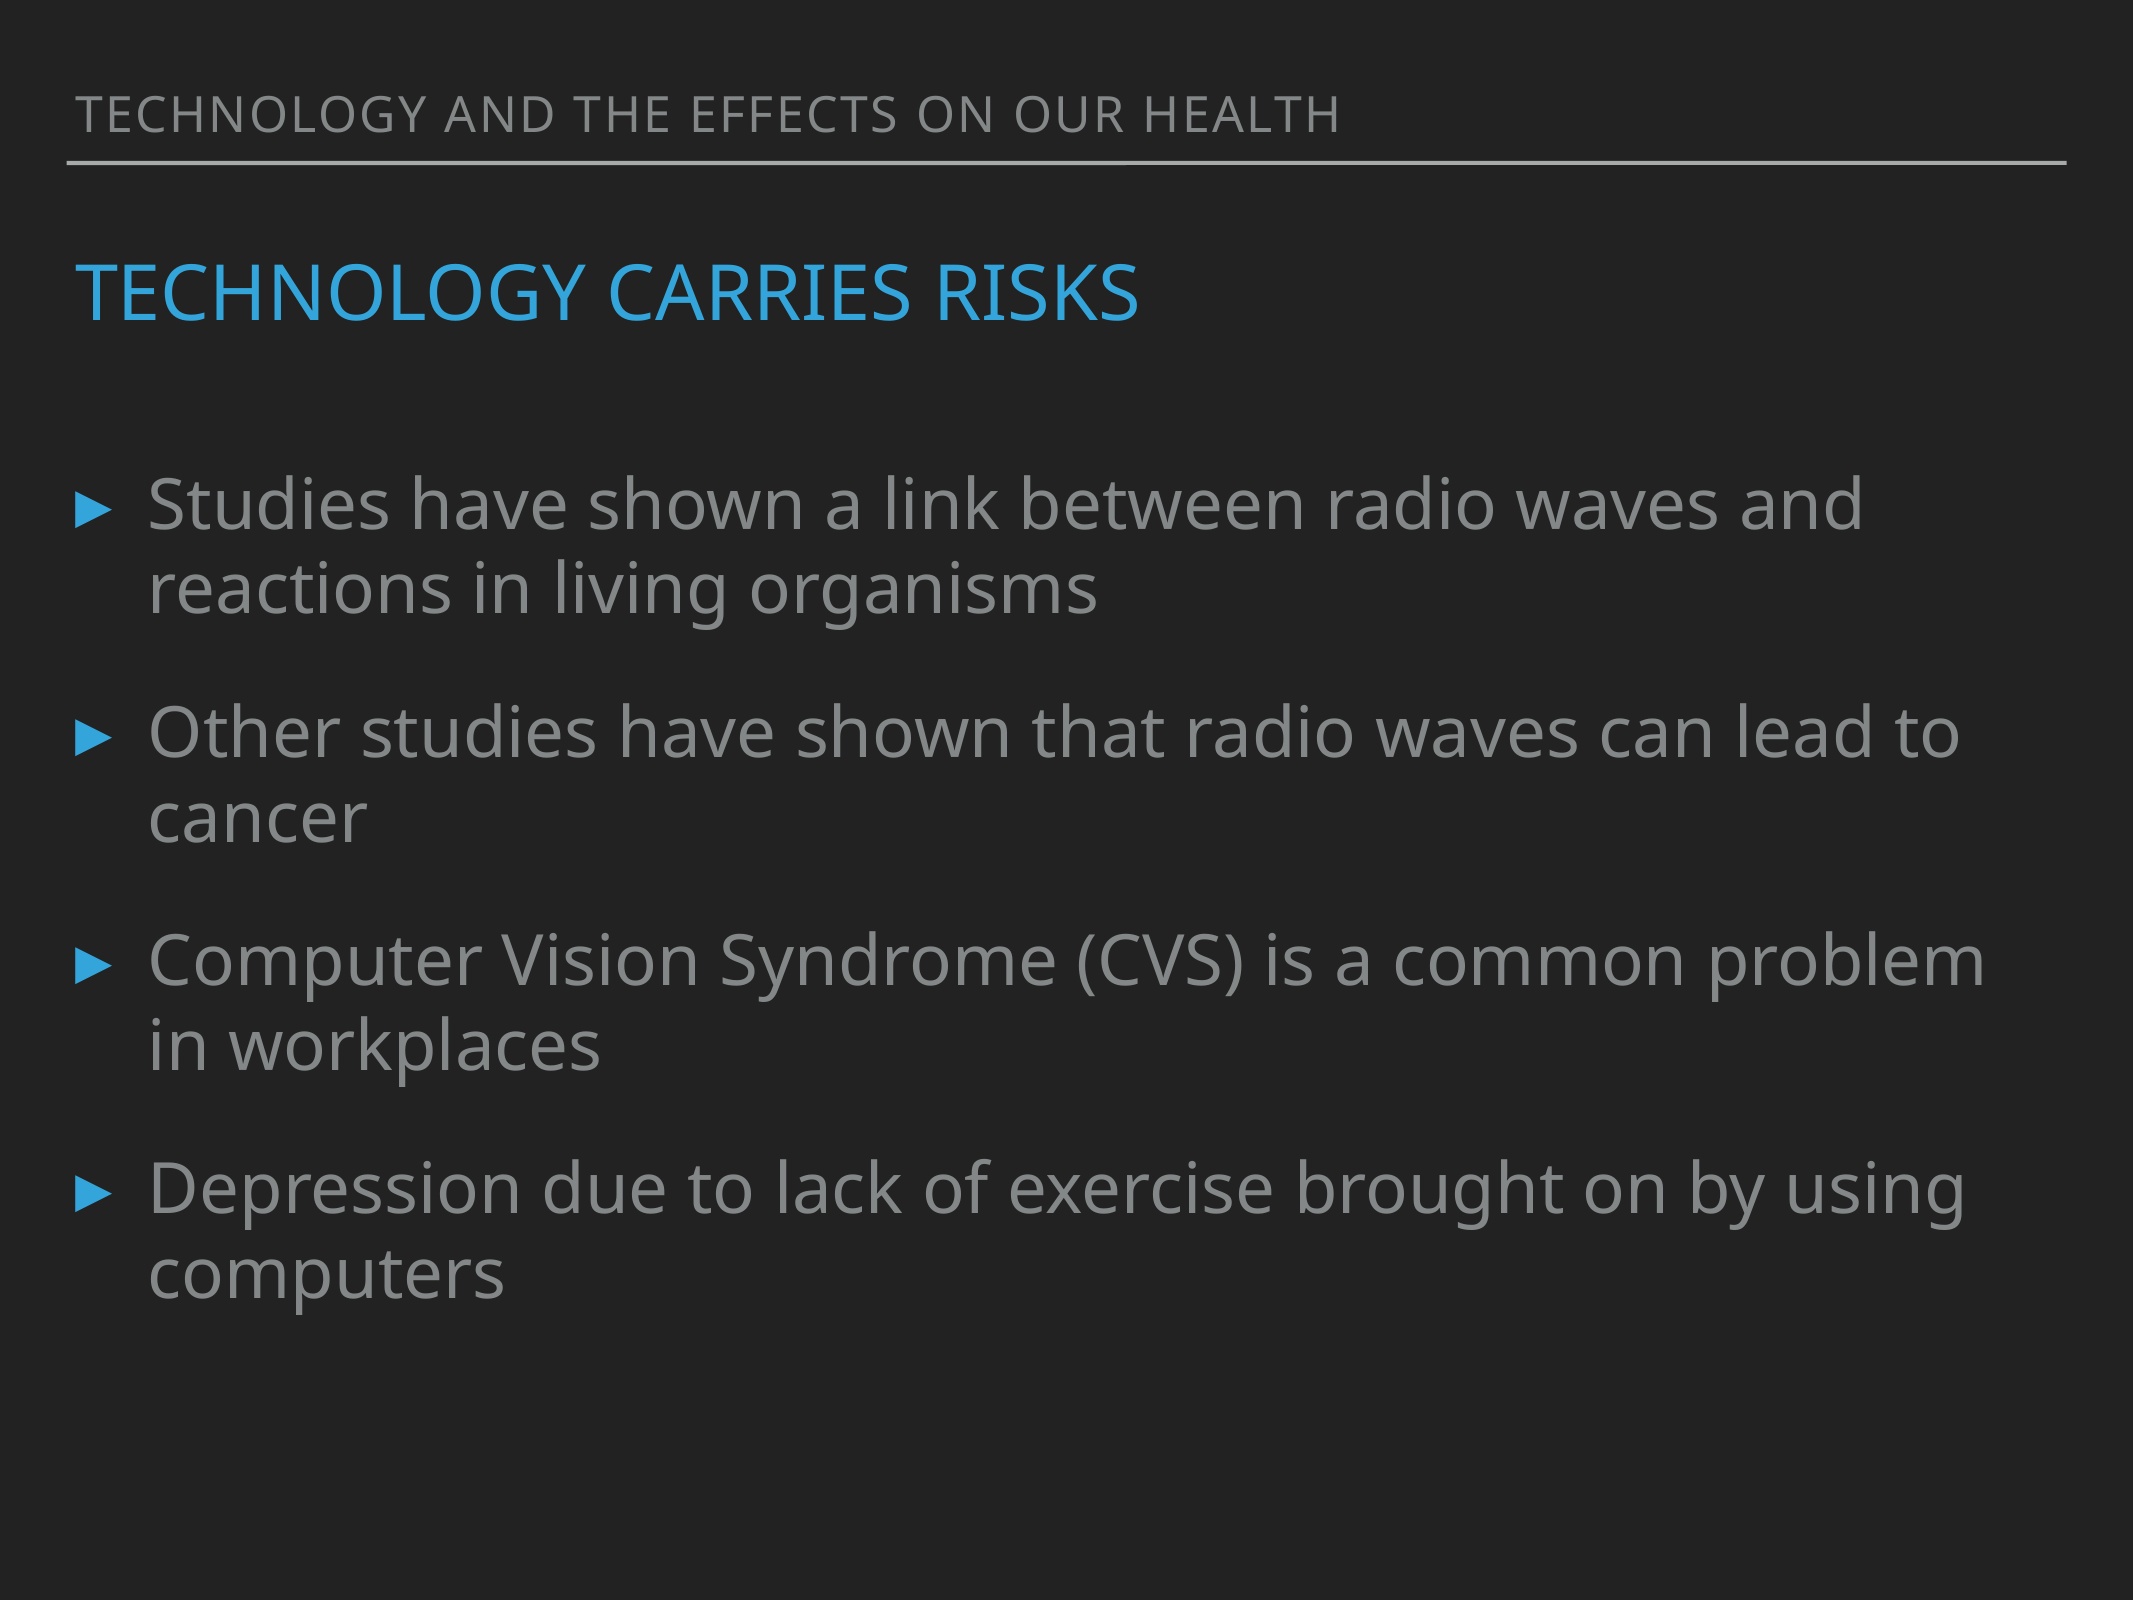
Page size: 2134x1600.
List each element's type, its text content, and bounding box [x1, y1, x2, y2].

title Technology carries risks [66, 251, 2068, 349]
list Studies have shown a link between radio waves and reactions in living organisms Other studies have shown that radio waves can lead to cancer Computer Vision Syndrome (CVS) is a common problem in workplaces Depression due to lack of exercise brought on by using computers [66, 449, 2068, 1453]
list Technology and the effects on our health [66, 74, 1901, 151]
